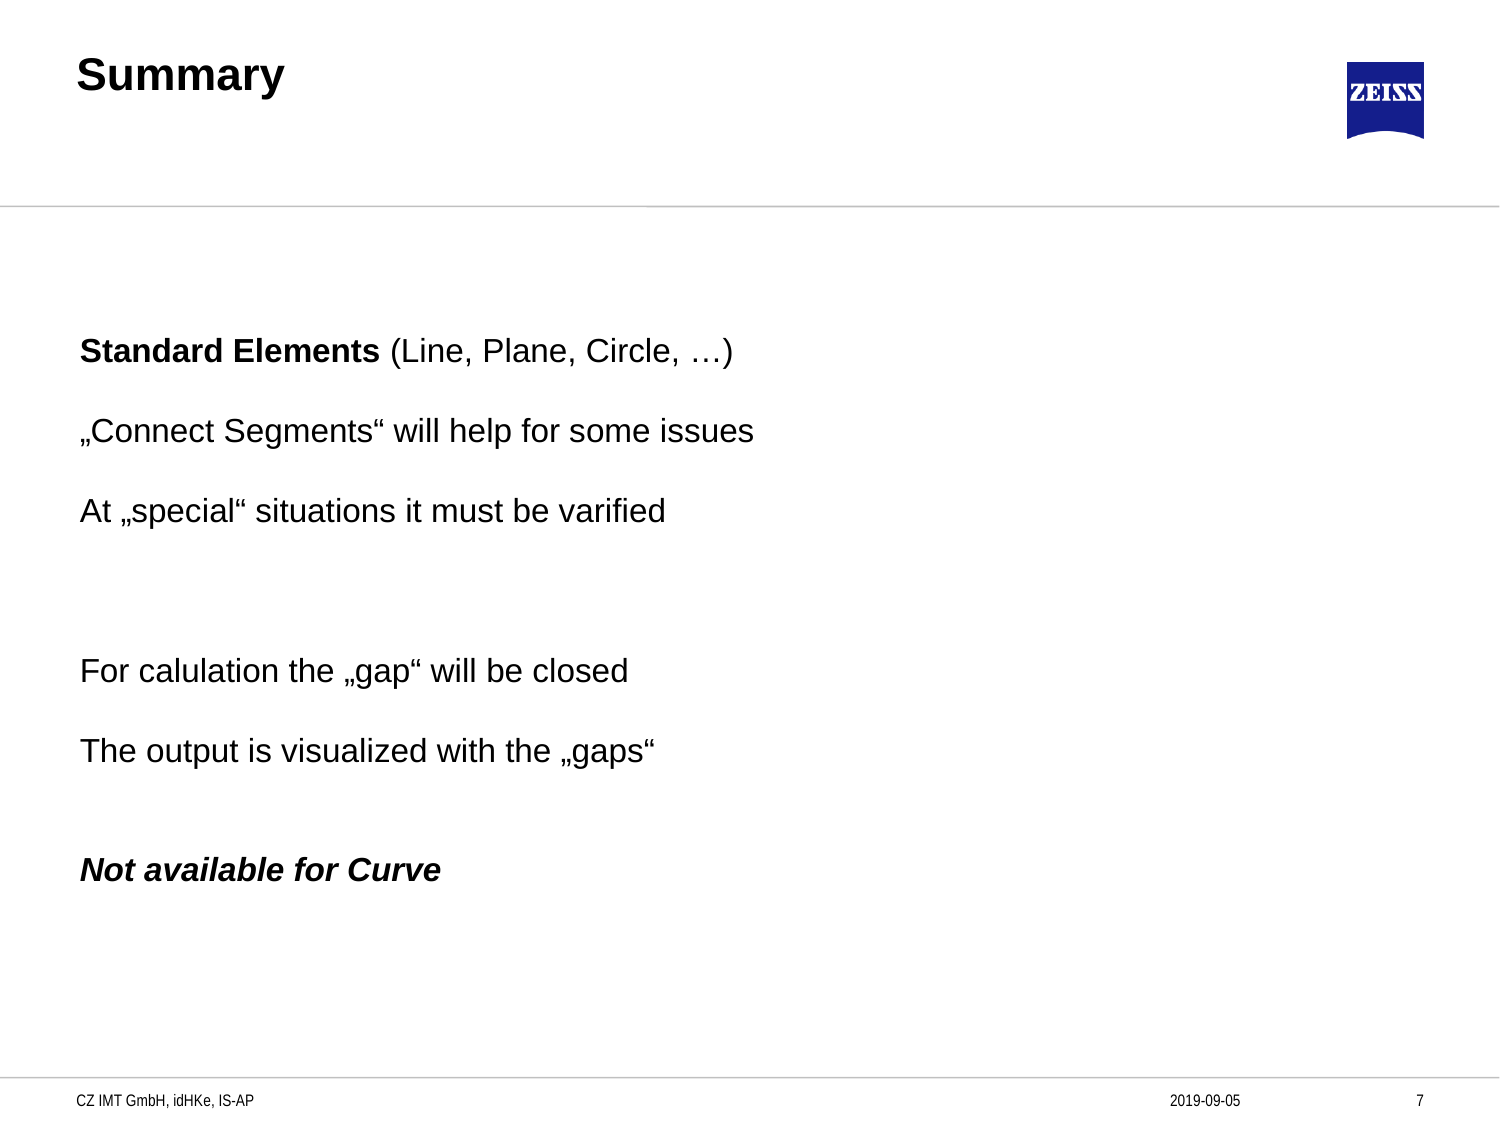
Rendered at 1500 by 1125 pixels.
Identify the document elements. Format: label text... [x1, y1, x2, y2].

text_box Standard Elements (Line, Plane, Circle, …) „Connect Segments“ will help for some issues At „special“ situations it must be varified For calulation the „gap“ will be closed The output is visualized with the „gaps“ Not available for Curve [79, 329, 756, 889]
picture [1347, 62, 1424, 139]
title Summary [76, 50, 1095, 205]
